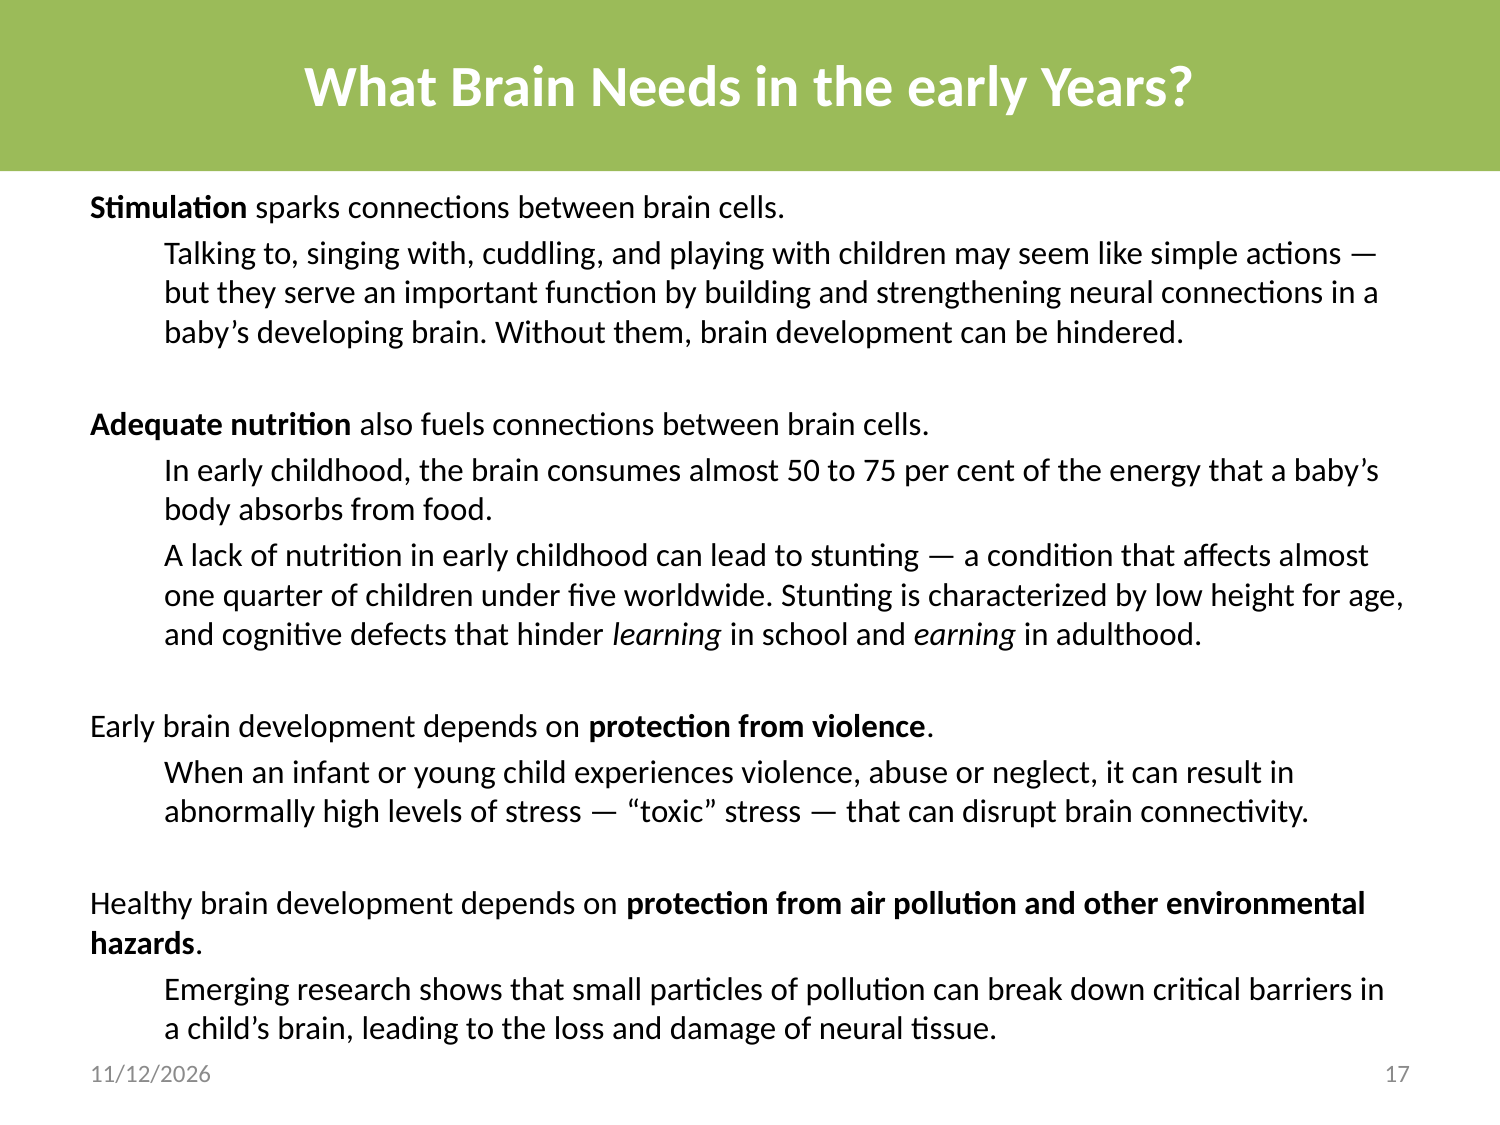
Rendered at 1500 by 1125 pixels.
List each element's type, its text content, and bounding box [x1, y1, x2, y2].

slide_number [75, 1042, 425, 1103]
text_box What Brain Needs in the early Years? [0, 0, 1500, 172]
list Stimulation sparks connections between brain cells. Talking to, singing with, cuddling, and playing with children may seem like simple actions — but they serve an important function by building and strengthening neural connections in a baby’s developing brain. Without them, brain development can be hindered. Adequate nutrition also fuels connections between brain cells. In early childhood, the brain consumes almost 50 to 75 per cent of the energy that a baby’s body absorbs from food. A lack of nutrition in early childhood can lead to stunting — a condition that affects almost one quarter of children under five worldwide. Stunting is characterized by low height for age, and cognitive defects that hinder learning in school and earning in adulthood. Early brain development depends on protection from violence. When an infant or young child experiences violence, abuse or neglect, it can result in abnormally high levels of stress — “toxic” stress — that can disrupt brain connectivity. Healthy brain development depends on protection from air pollution and other environmental hazards. Emerging research shows that small particles of pollution can break down critical barriers in a child’s brain, leading to the loss and damage of neural tissue. [75, 177, 1425, 1063]
slide_number 17 [1074, 1042, 1425, 1103]
